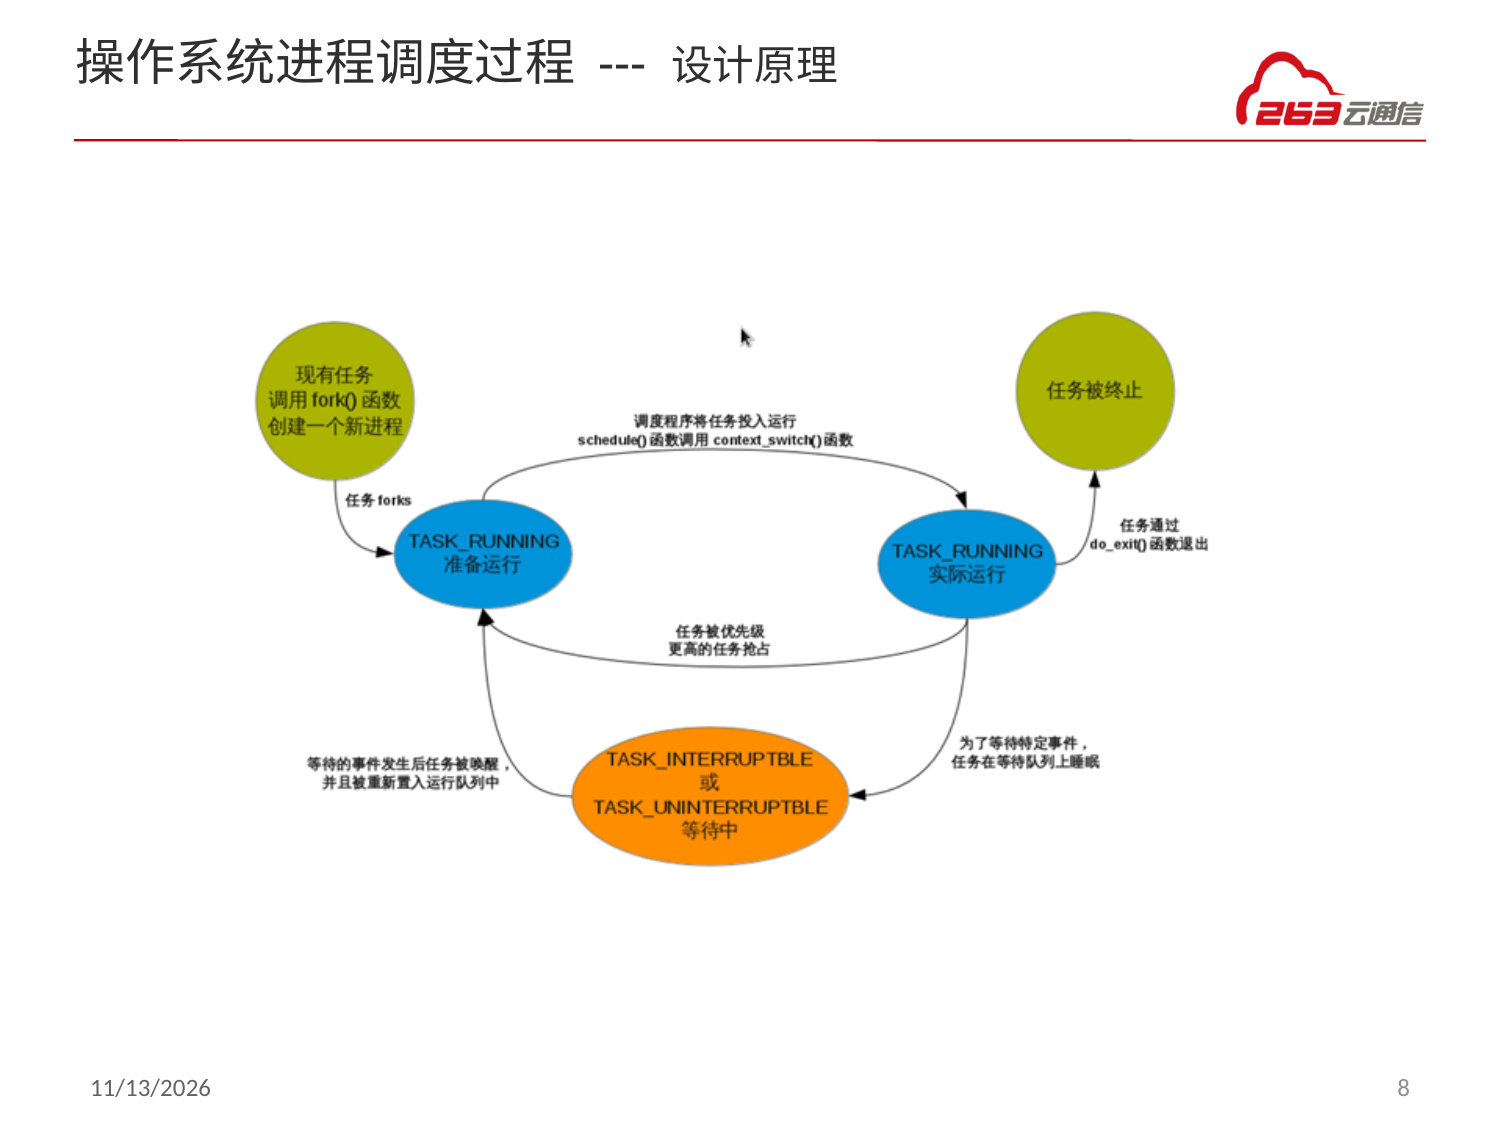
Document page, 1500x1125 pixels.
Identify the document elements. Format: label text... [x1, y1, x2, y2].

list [235, 290, 1255, 898]
title 操作系统进程调度过程 --- 设计原理 [75, 30, 1235, 136]
picture [1230, 37, 1430, 141]
